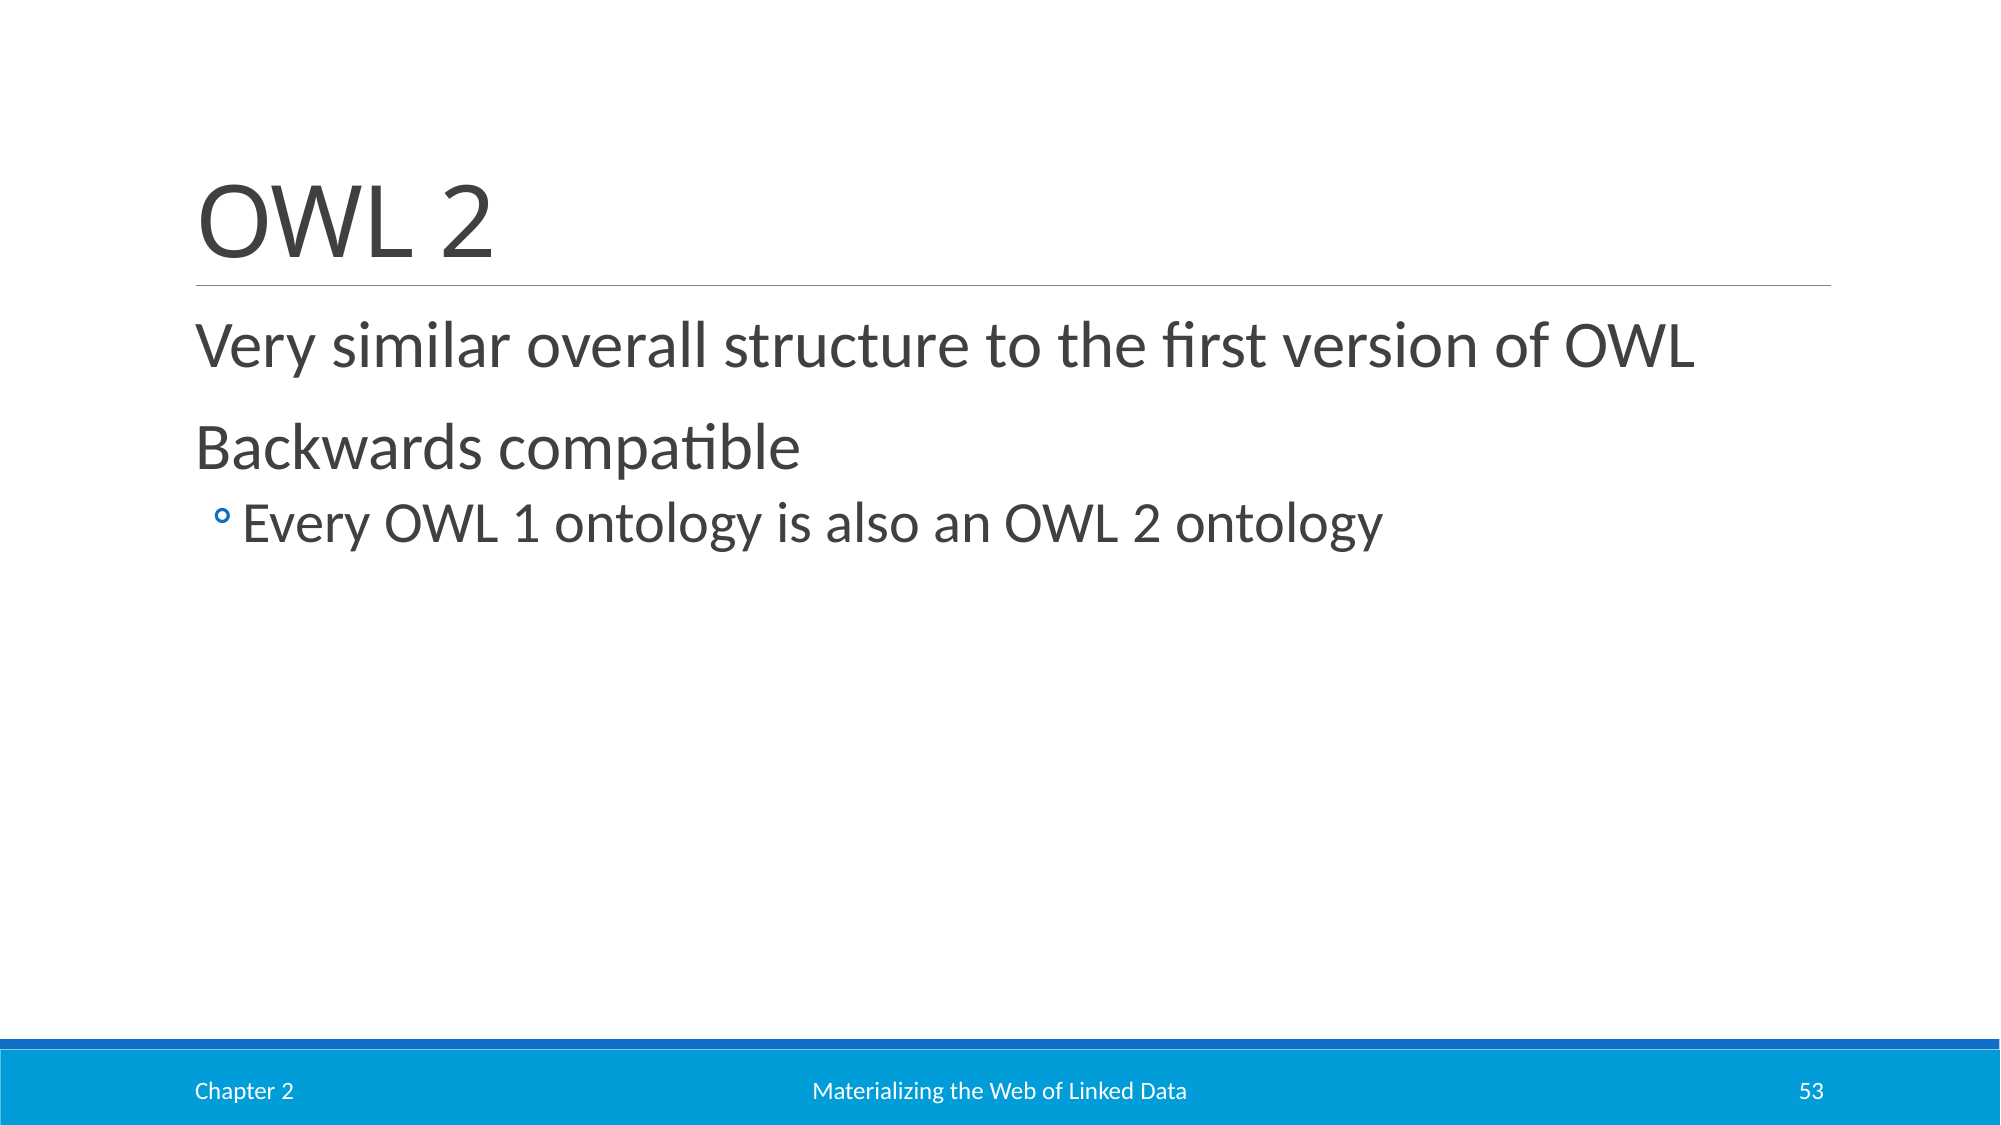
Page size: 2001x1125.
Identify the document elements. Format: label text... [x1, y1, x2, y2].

slide_number 53 [1624, 1059, 1840, 1120]
footer Materializing the Web of Linked Data [604, 1059, 1396, 1120]
slide_number Chapter 2 [180, 1059, 586, 1120]
list Very similar overall structure to the first version of OWL Backwards compatible Every OWL 1 ontology is also an OWL 2 ontology [180, 302, 1830, 963]
title OWL 2 [180, 47, 1830, 285]
